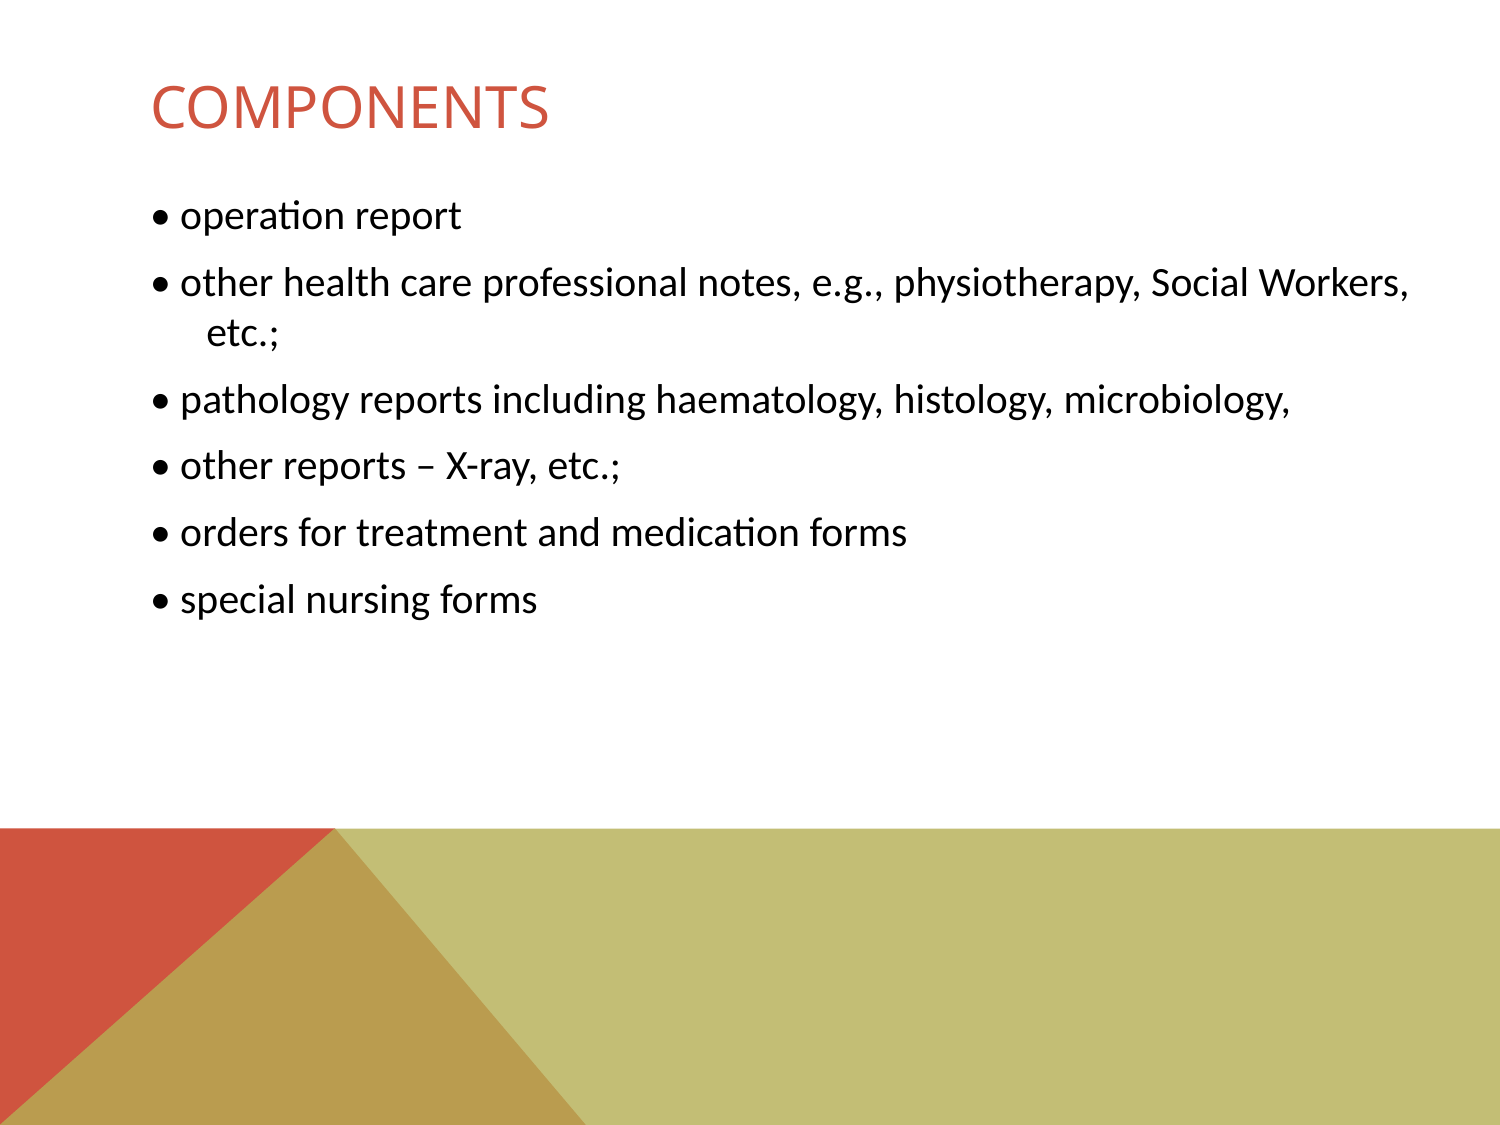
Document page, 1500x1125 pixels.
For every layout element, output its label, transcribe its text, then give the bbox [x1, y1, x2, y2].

title components [135, 60, 1369, 150]
list • operation report • other health care professional notes, e.g., physiotherapy, Social Workers, etc.; • pathology reports including haematology, histology, microbiology, • other reports – X-ray, etc.; • orders for treatment and medication forms • special nursing forms [135, 180, 1471, 768]
